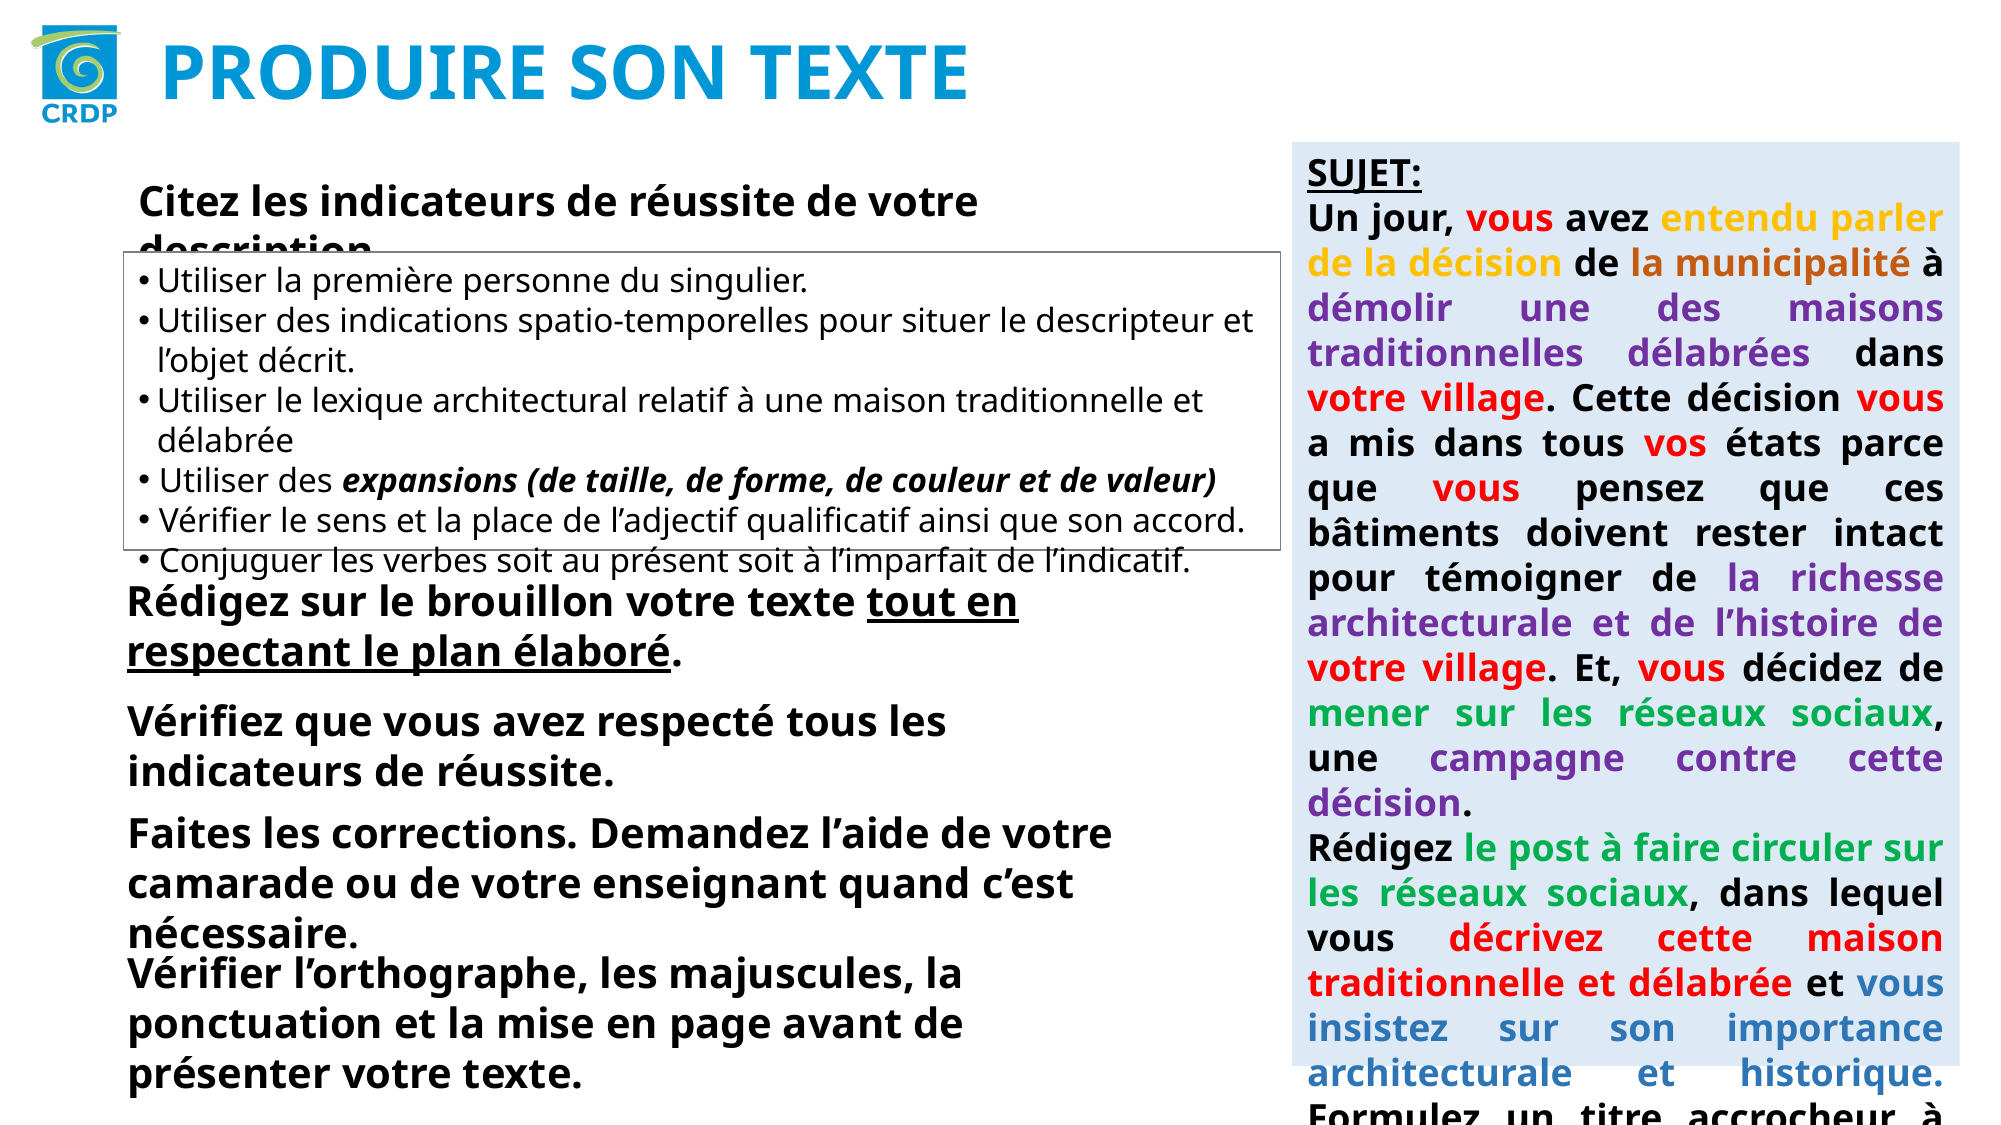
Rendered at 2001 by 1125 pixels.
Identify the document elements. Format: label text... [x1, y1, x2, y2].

text_box Faites les corrections. Demandez l’aide de votre camarade ou de votre enseignant quand c’est nécessaire. [112, 798, 1281, 915]
text_box Vérifier l’orthographe, les majuscules, la ponctuation et la mise en page avant de présenter votre texte. [112, 939, 1186, 1056]
text_box Citez les indicateurs de réussite de votre description. [123, 166, 1133, 233]
text_box SUJET: Un jour, vous avez entendu parler de la décision de la municipalité à démolir une des maisons traditionnelles délabrées dans votre village. Cette décision vous a mis dans tous vos états parce que vous pensez que ces bâtiments doivent rester intact pour témoigner de la richesse architecturale et de l’histoire de votre village. Et, vous décidez de mener sur les réseaux sociaux, une campagne contre cette décision. Rédigez le post à faire circuler sur les réseaux sociaux, dans lequel vous décrivez cette maison traditionnelle et délabrée et vous insistez sur son importance architecturale et historique. Formulez un titre accrocheur à votre post. [1292, 141, 1960, 1066]
text_box Vérifiez que vous avez respecté tous les indicateurs de réussite. [112, 686, 1186, 798]
picture [86, 108, 94, 118]
text_box Rédigez sur le brouillon votre texte tout en respectant le plan élaboré. [111, 567, 1218, 684]
picture [31, 25, 121, 123]
text_box PRODUIRE SON TEXTE [144, 23, 1905, 117]
text_box Utiliser la première personne du singulier. Utiliser des indications spatio-temporelles pour situer le descripteur et l’objet décrit. Utiliser le lexique architectural relatif à une maison traditionnelle et délabrée Utiliser des expansions (de taille, de forme, de couleur et de valeur) Vérifier le sens et la place de l’adjectif qualificatif ainsi que son accord. Conjuguer les verbes soit au présent soit à l’imparfait de l’indicatif. [123, 252, 1281, 550]
